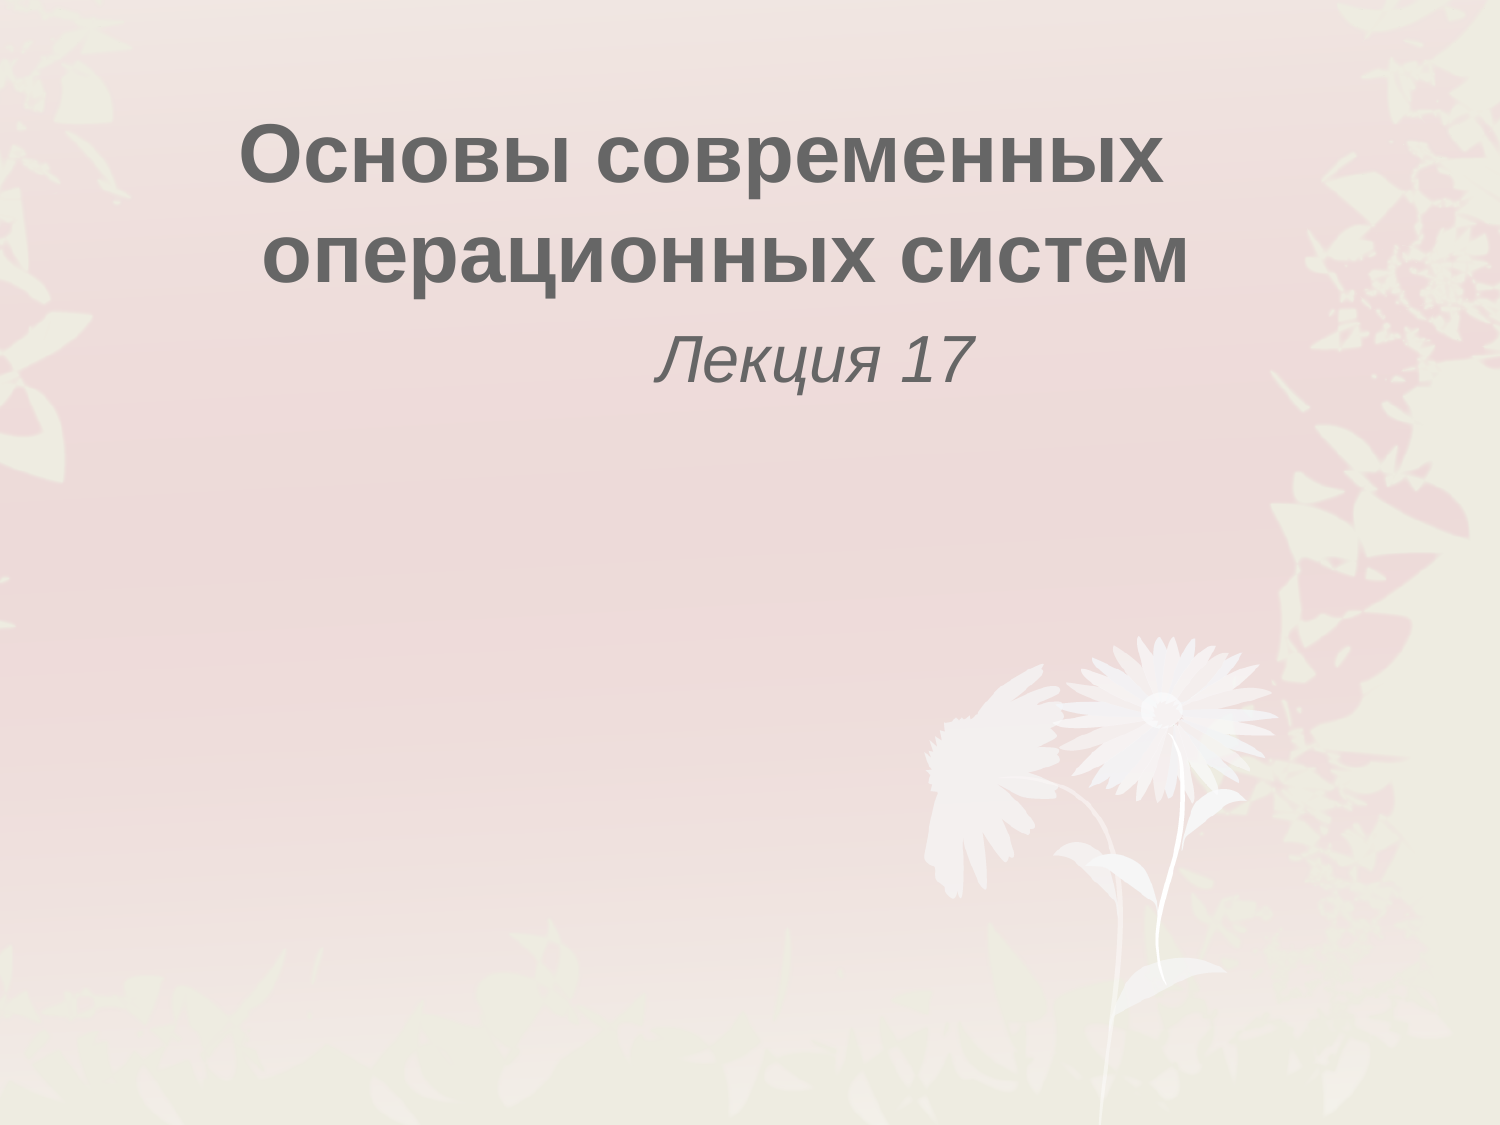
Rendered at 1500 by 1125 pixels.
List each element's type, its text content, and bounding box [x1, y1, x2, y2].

title Основы современных операционных систем Лекция 17 [37, 54, 1500, 445]
picture [0, 0, 1500, 1125]
